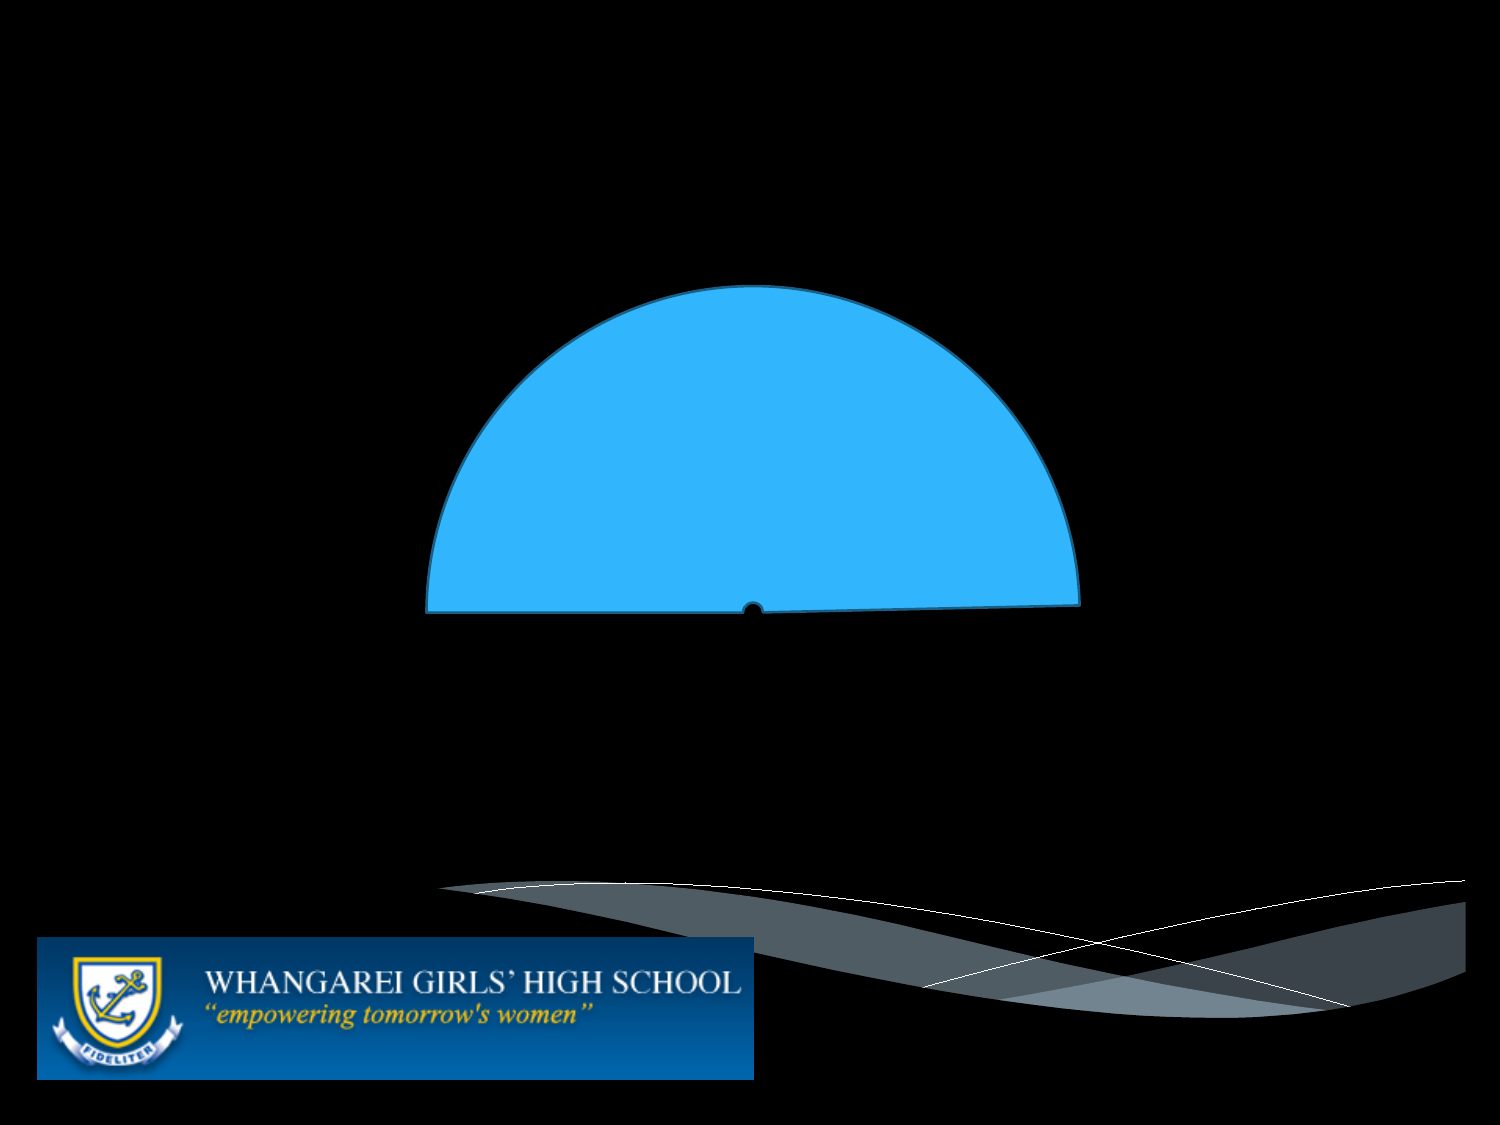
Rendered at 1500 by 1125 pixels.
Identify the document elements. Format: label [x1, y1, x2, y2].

text_box [425, 284, 1081, 614]
picture [37, 937, 754, 1080]
